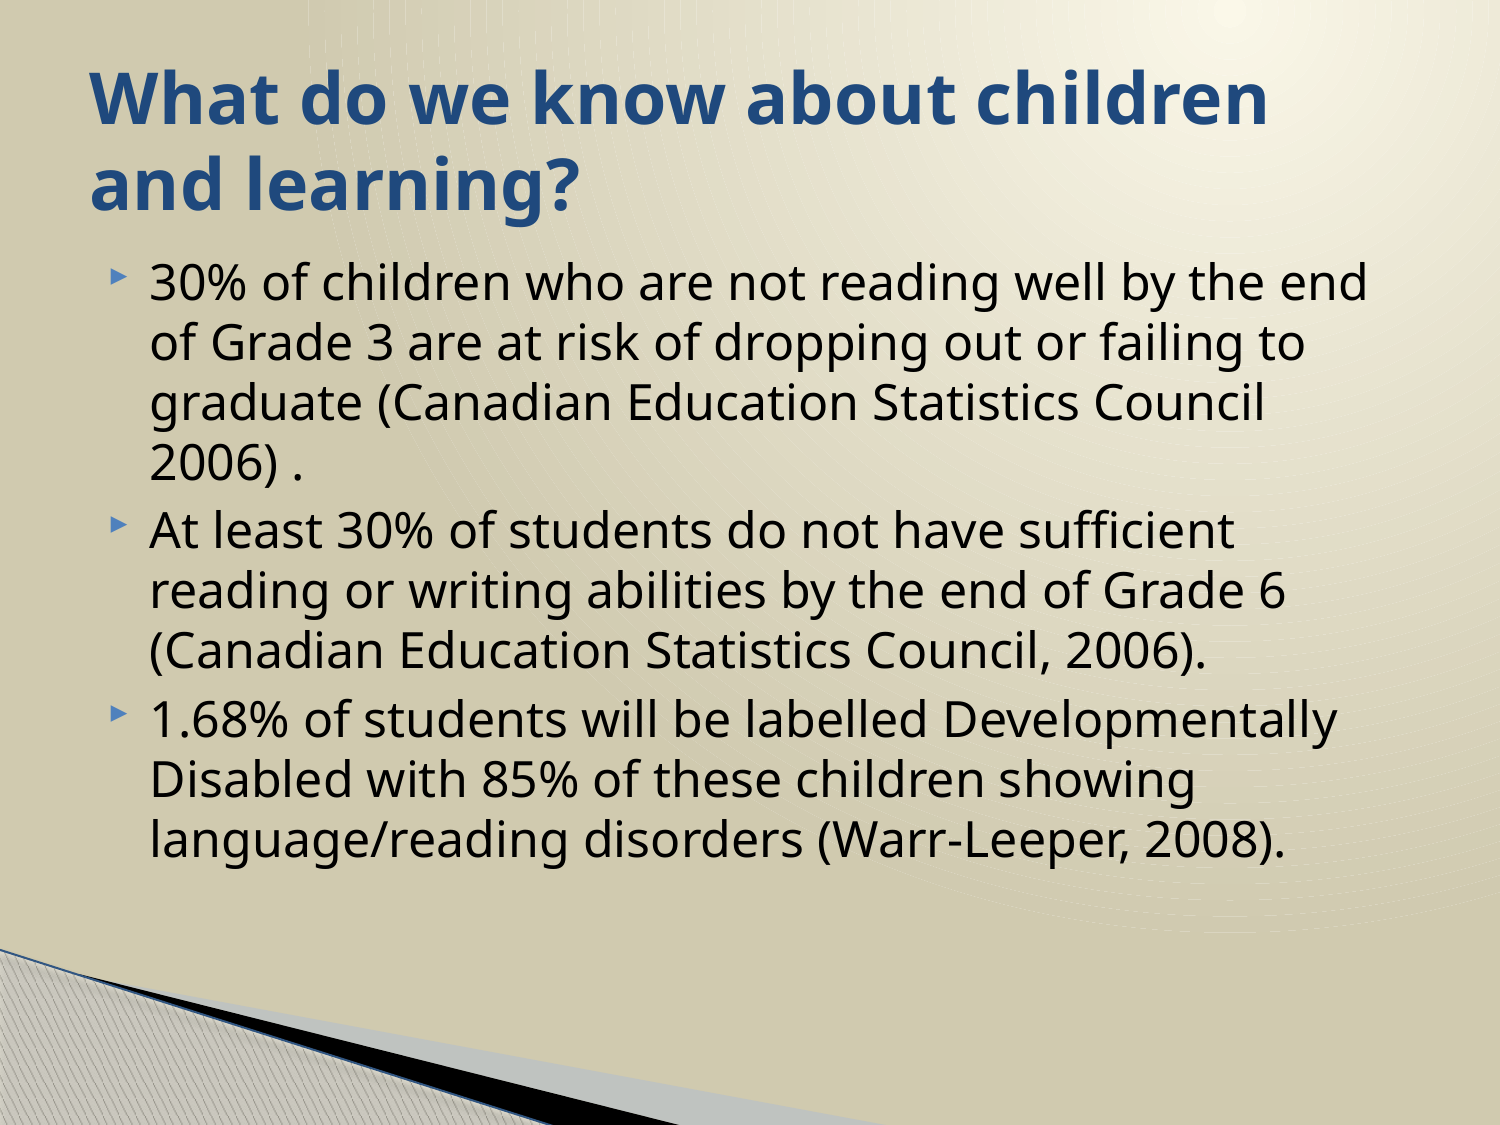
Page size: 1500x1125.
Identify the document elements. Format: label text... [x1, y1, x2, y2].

title What do we know about children and learning? [75, 45, 1425, 233]
list 30% of children who are not reading well by the end of Grade 3 are at risk of dropping out or failing to graduate (Canadian Education Statistics Council 2006) . At least 30% of students do not have sufficient reading or writing abilities by the end of Grade 6 (Canadian Education Statistics Council, 2006). 1.68% of students will be labelled Developmentally Disabled with 85% of these children showing language/reading disorders (Warr-Leeper, 2008). [74, 242, 1426, 986]
